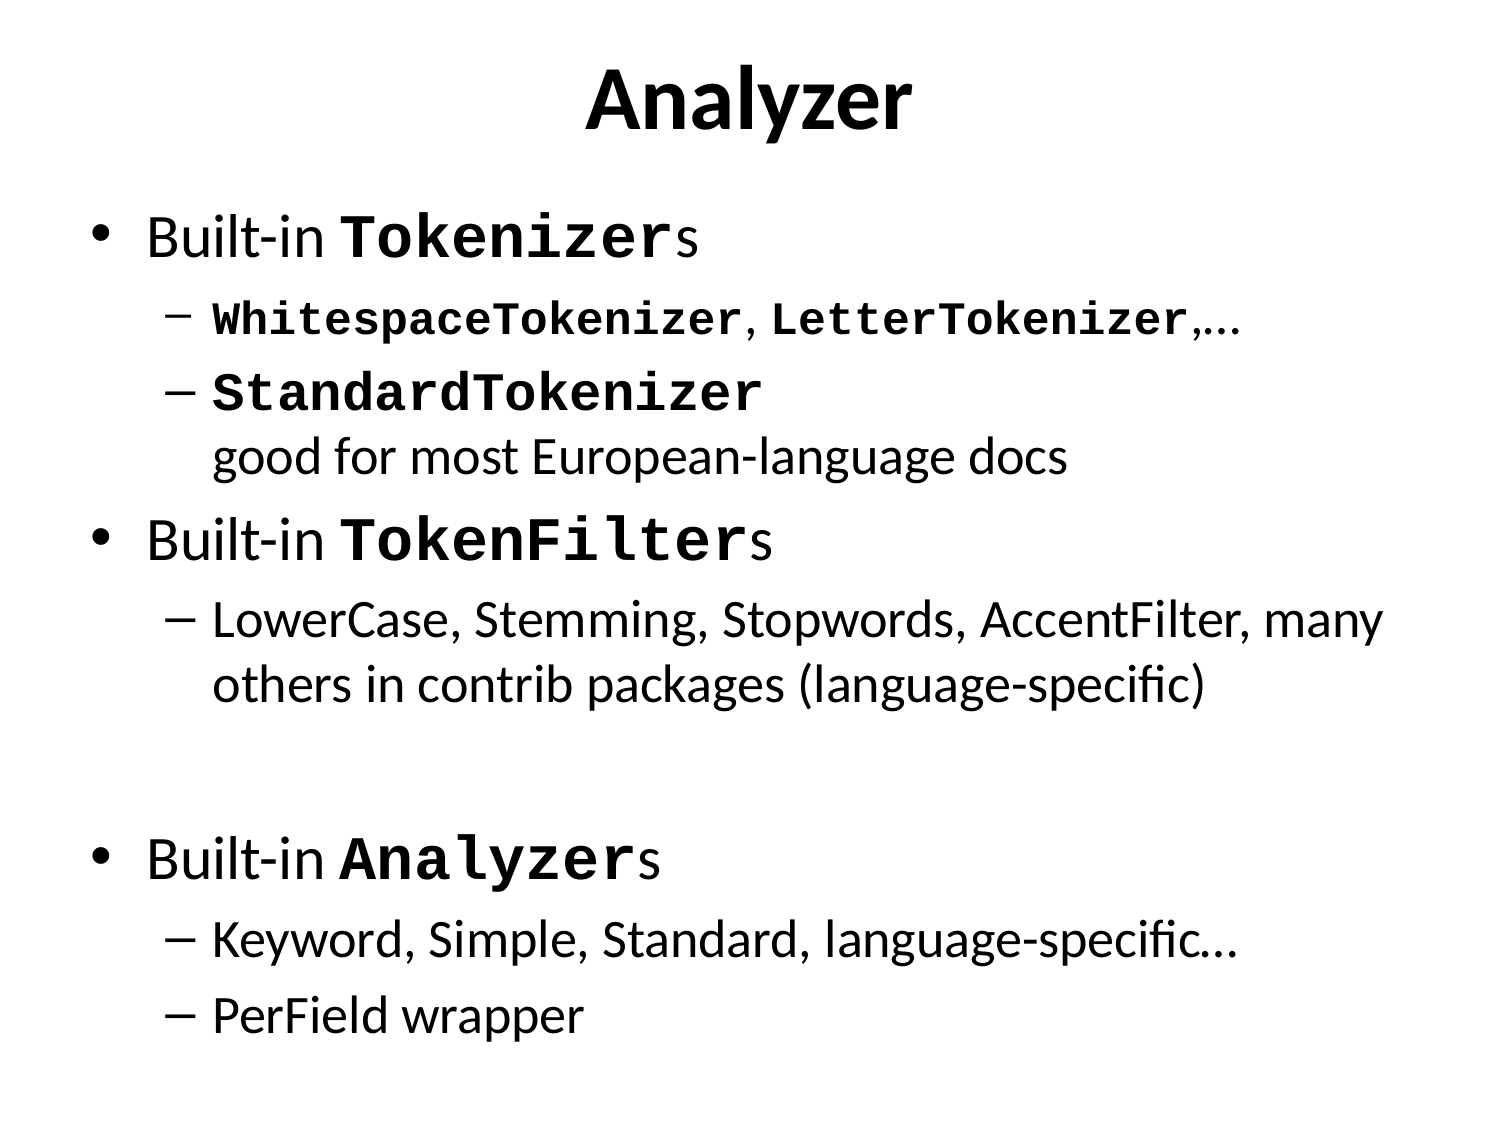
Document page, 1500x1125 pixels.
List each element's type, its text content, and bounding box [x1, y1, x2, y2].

list Built-in Tokenizers WhitespaceTokenizer, LetterTokenizer,… StandardTokenizer good for most European-language docs Built-in TokenFilters LowerCase, Stemming, Stopwords, AccentFilter, many others in contrib packages (language-specific) Built-in Analyzers Keyword, Simple, Standard, language-specific… PerField wrapper [75, 187, 1425, 1055]
title Analyzer [75, 21, 1425, 164]
